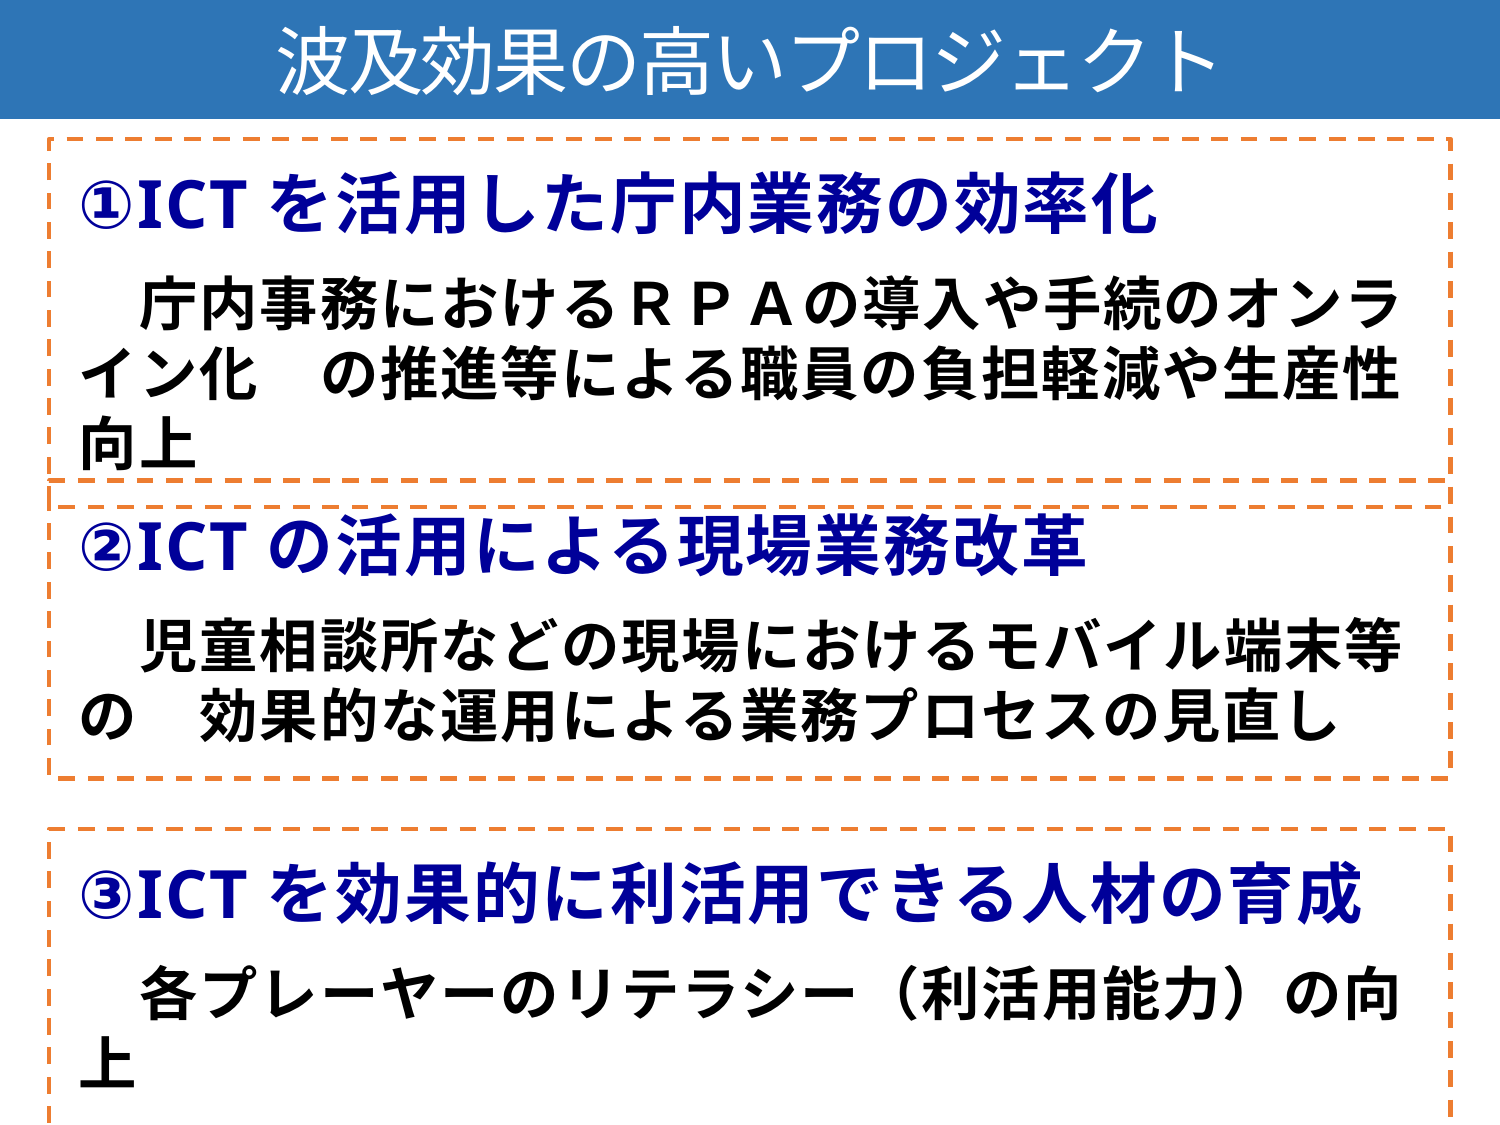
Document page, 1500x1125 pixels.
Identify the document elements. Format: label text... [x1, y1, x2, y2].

text_box ①ICTを活用した庁内業務の効率化 庁内事務におけるＲＰＡの導入や手続のオンライン化 の推進等による職員の負担軽減や生産性向上 [49, 138, 1451, 480]
text_box ③ICTを効果的に利活用できる人材の育成 各プレーヤーのリテラシー（利活用能力）の向上 [49, 828, 1451, 1125]
text_box ②ICTの活用による現場業務改革 児童相談所などの現場におけるモバイル端末等の 効果的な運用による業務プロセスの見直し [49, 480, 1451, 779]
text_box 波及効果の高いプロジェクト [0, 0, 1500, 119]
